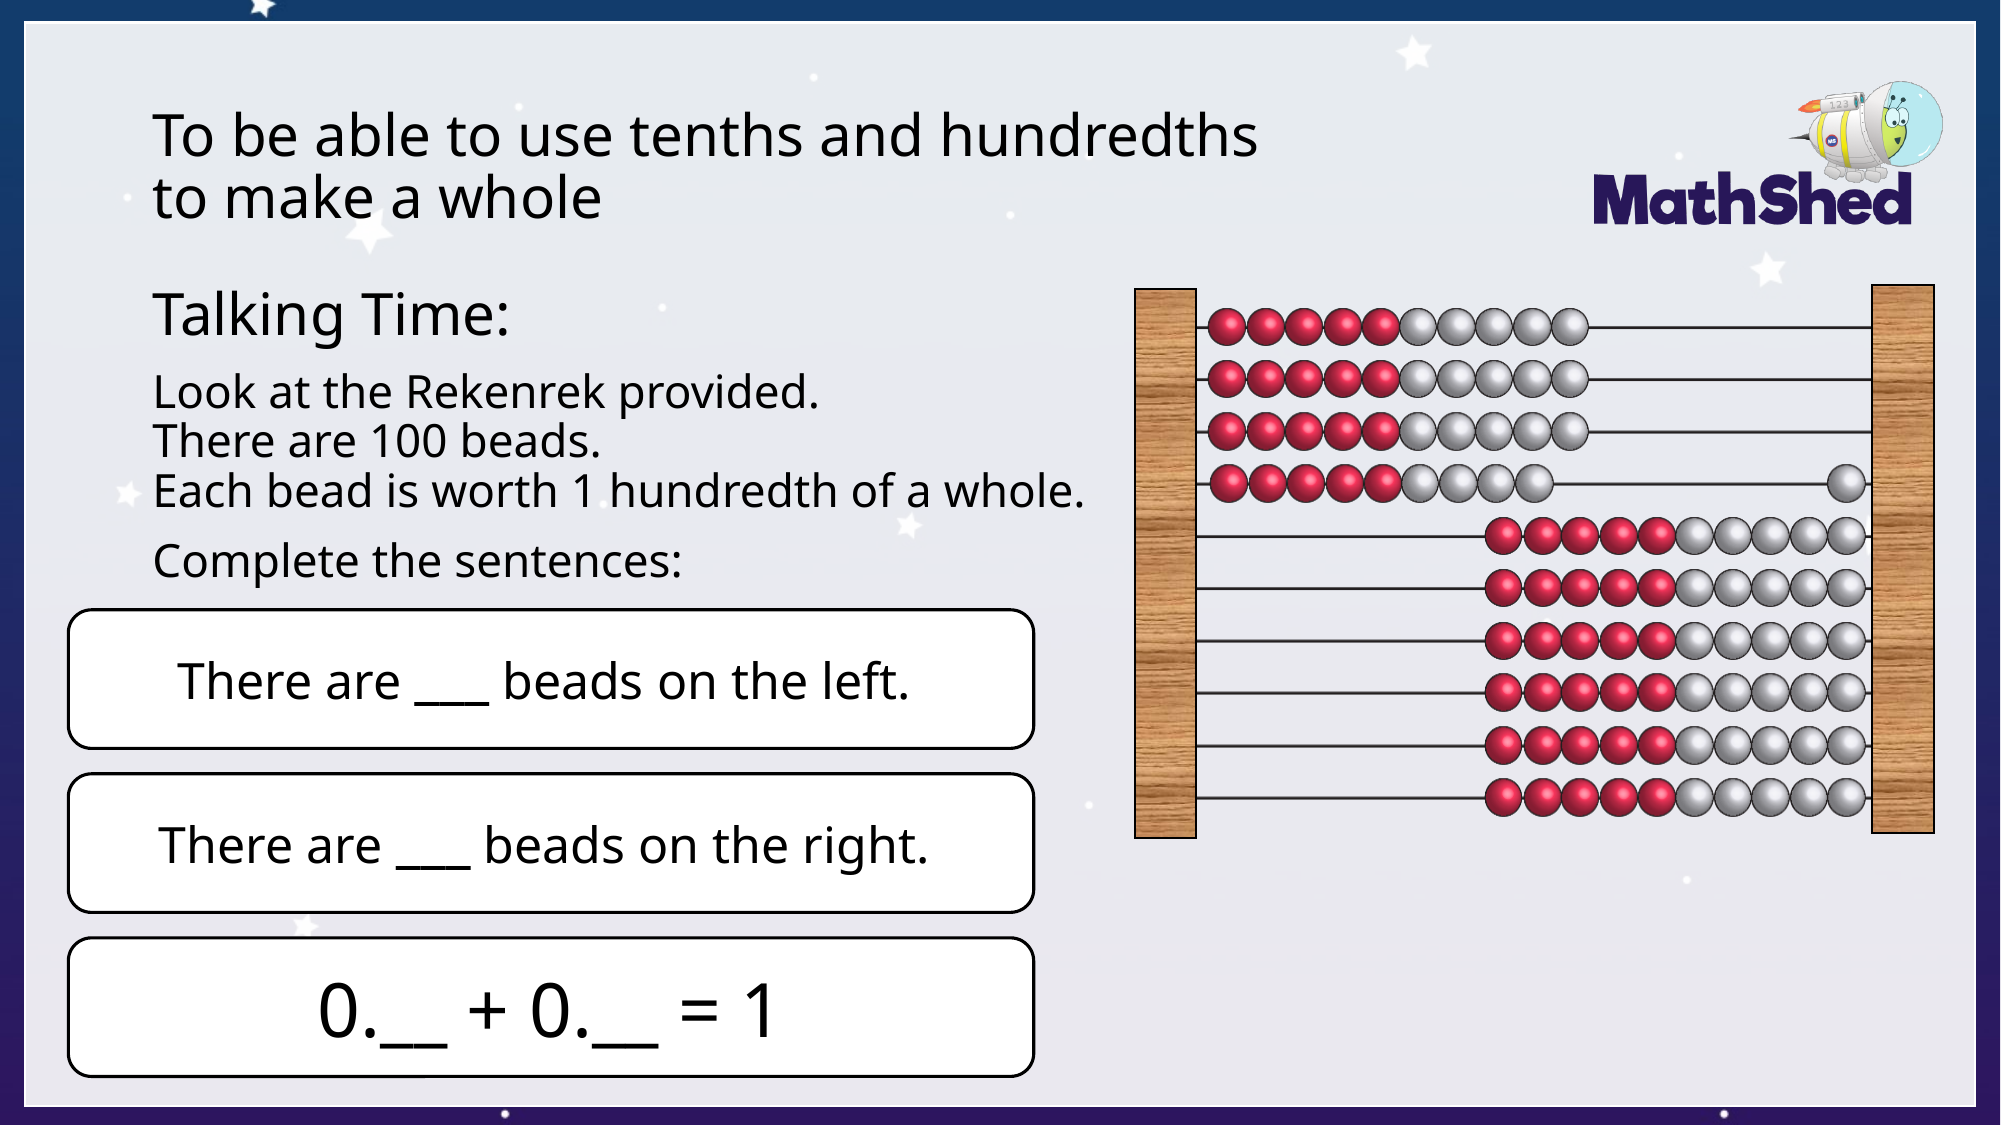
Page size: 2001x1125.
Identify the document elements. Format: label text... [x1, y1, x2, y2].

picture [0, 0, 2001, 1125]
list Talking Time: Look at the Rekenrek provided. There are 100 beads. Each bead is worth 1 hundredth of a whole. Complete the sentences: [137, 277, 1103, 992]
text_box There are ___ beads on the right. [67, 772, 1035, 914]
text_box There are ___ beads on the left. [67, 608, 1035, 750]
title To be able to use tenths and hundredths to make a whole [137, 59, 1578, 278]
text_box 0.__ + 0.__ = 1 [67, 936, 1035, 1078]
